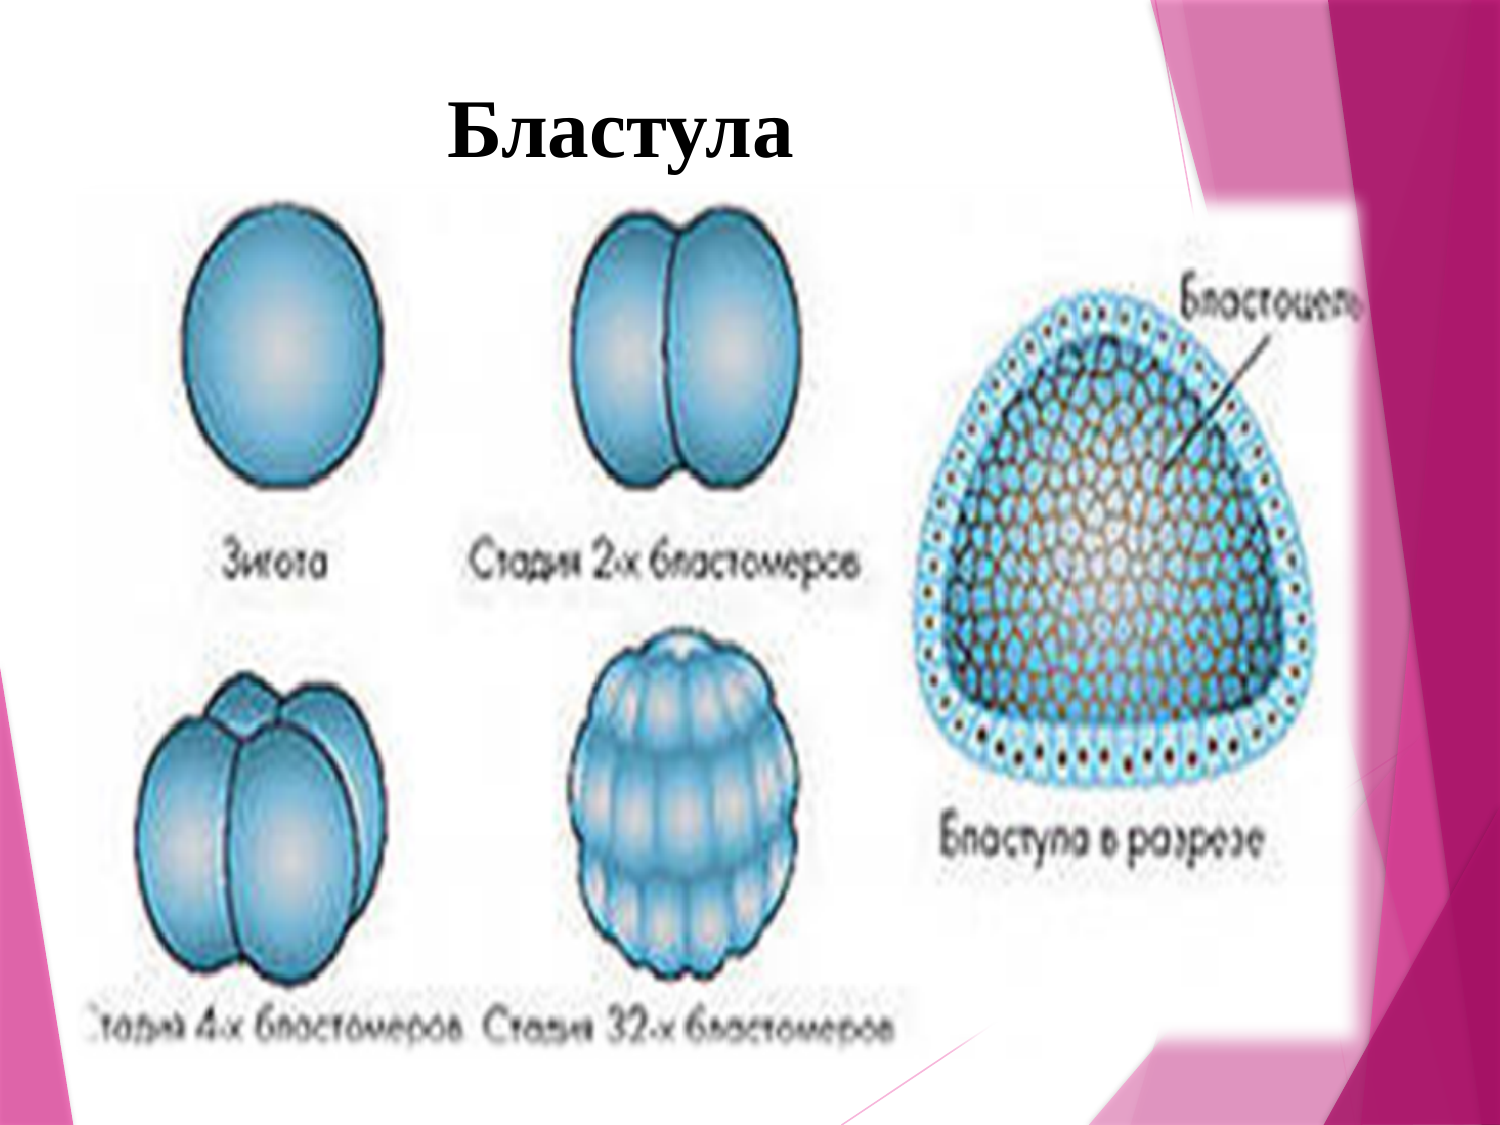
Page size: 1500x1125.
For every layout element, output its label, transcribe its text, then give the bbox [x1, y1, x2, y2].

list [76, 183, 1377, 1060]
title Бластула [99, 66, 1142, 183]
